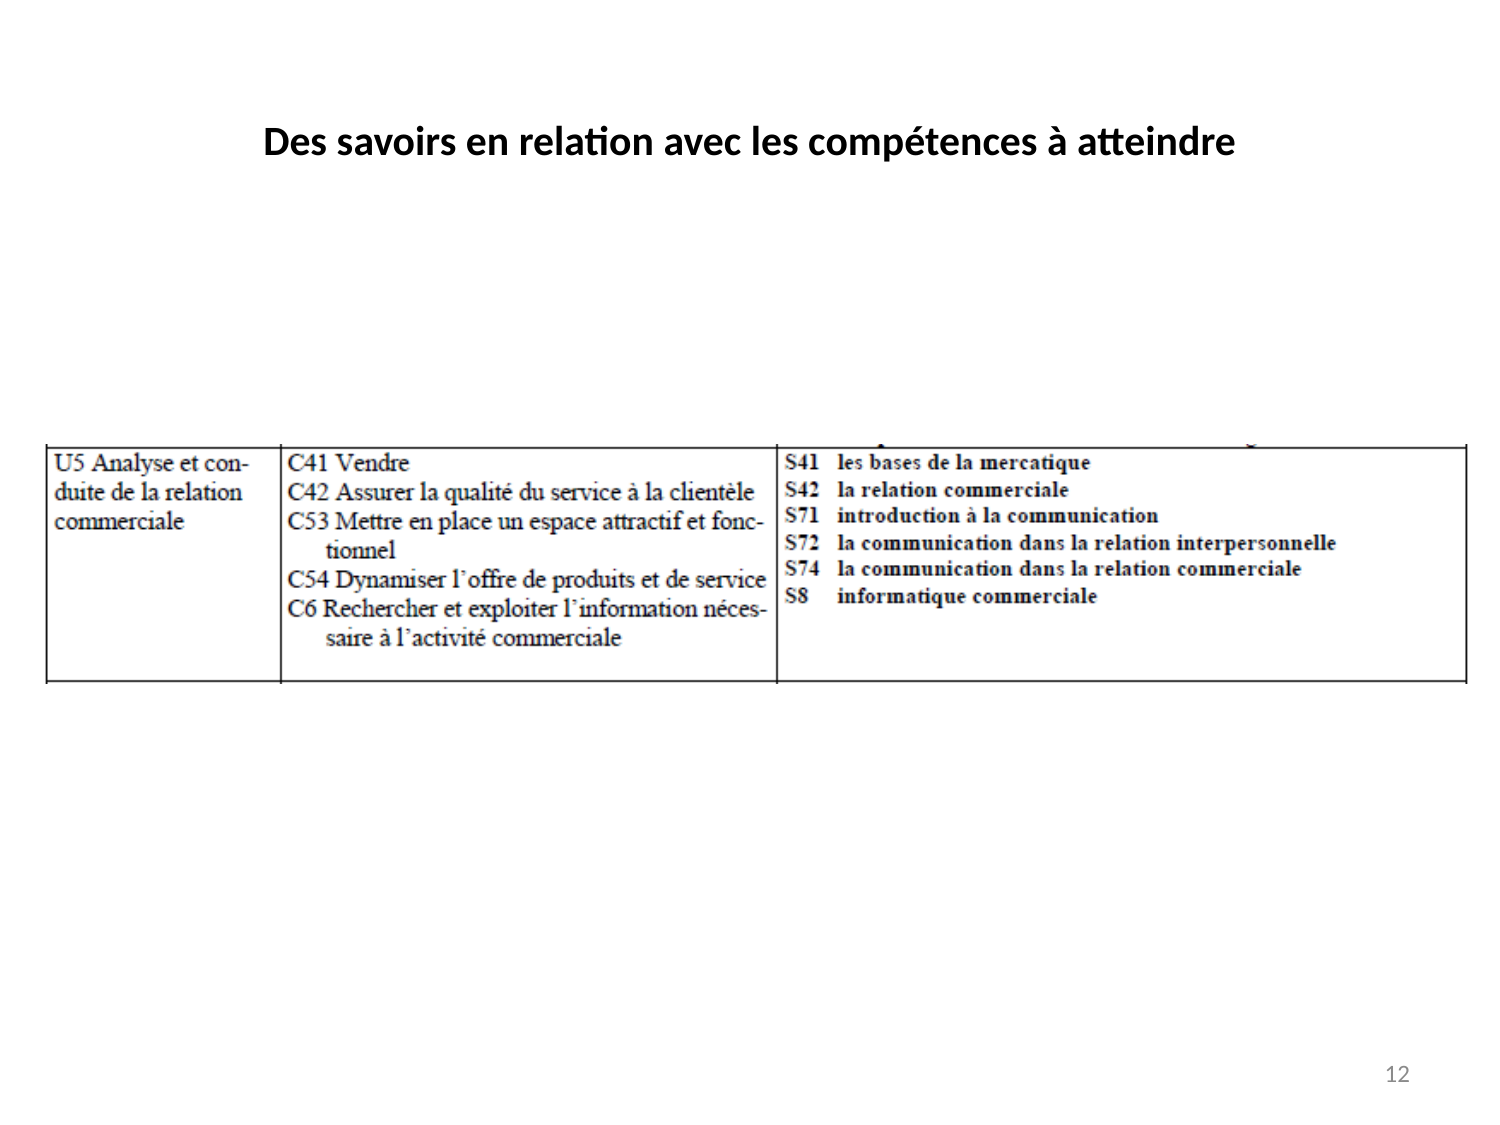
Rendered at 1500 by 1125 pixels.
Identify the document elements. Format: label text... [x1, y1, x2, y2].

title Des savoirs en relation avec les compétences à atteindre [75, 45, 1425, 233]
slide_number 12 [1074, 1042, 1425, 1103]
picture [40, 444, 1471, 684]
